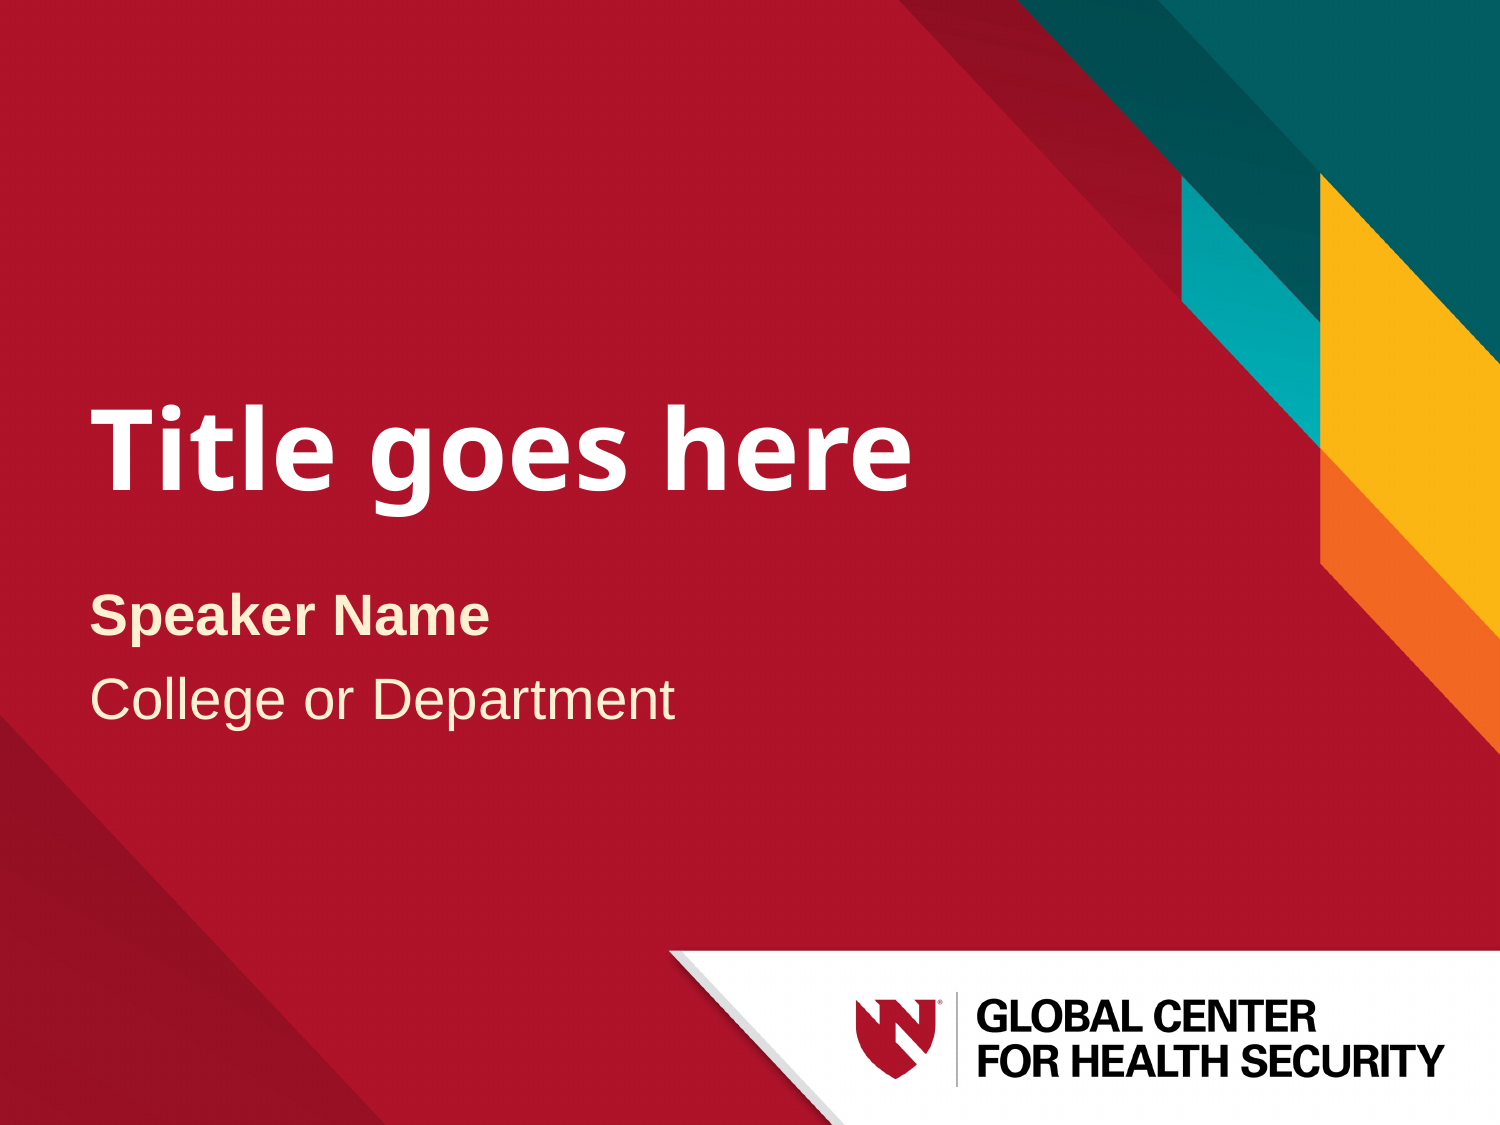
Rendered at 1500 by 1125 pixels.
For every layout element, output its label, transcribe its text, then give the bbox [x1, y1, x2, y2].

subtitle Speaker Name College or Department [74, 577, 1238, 861]
title Title goes here [74, 204, 1238, 512]
picture [0, 0, 1500, 1125]
